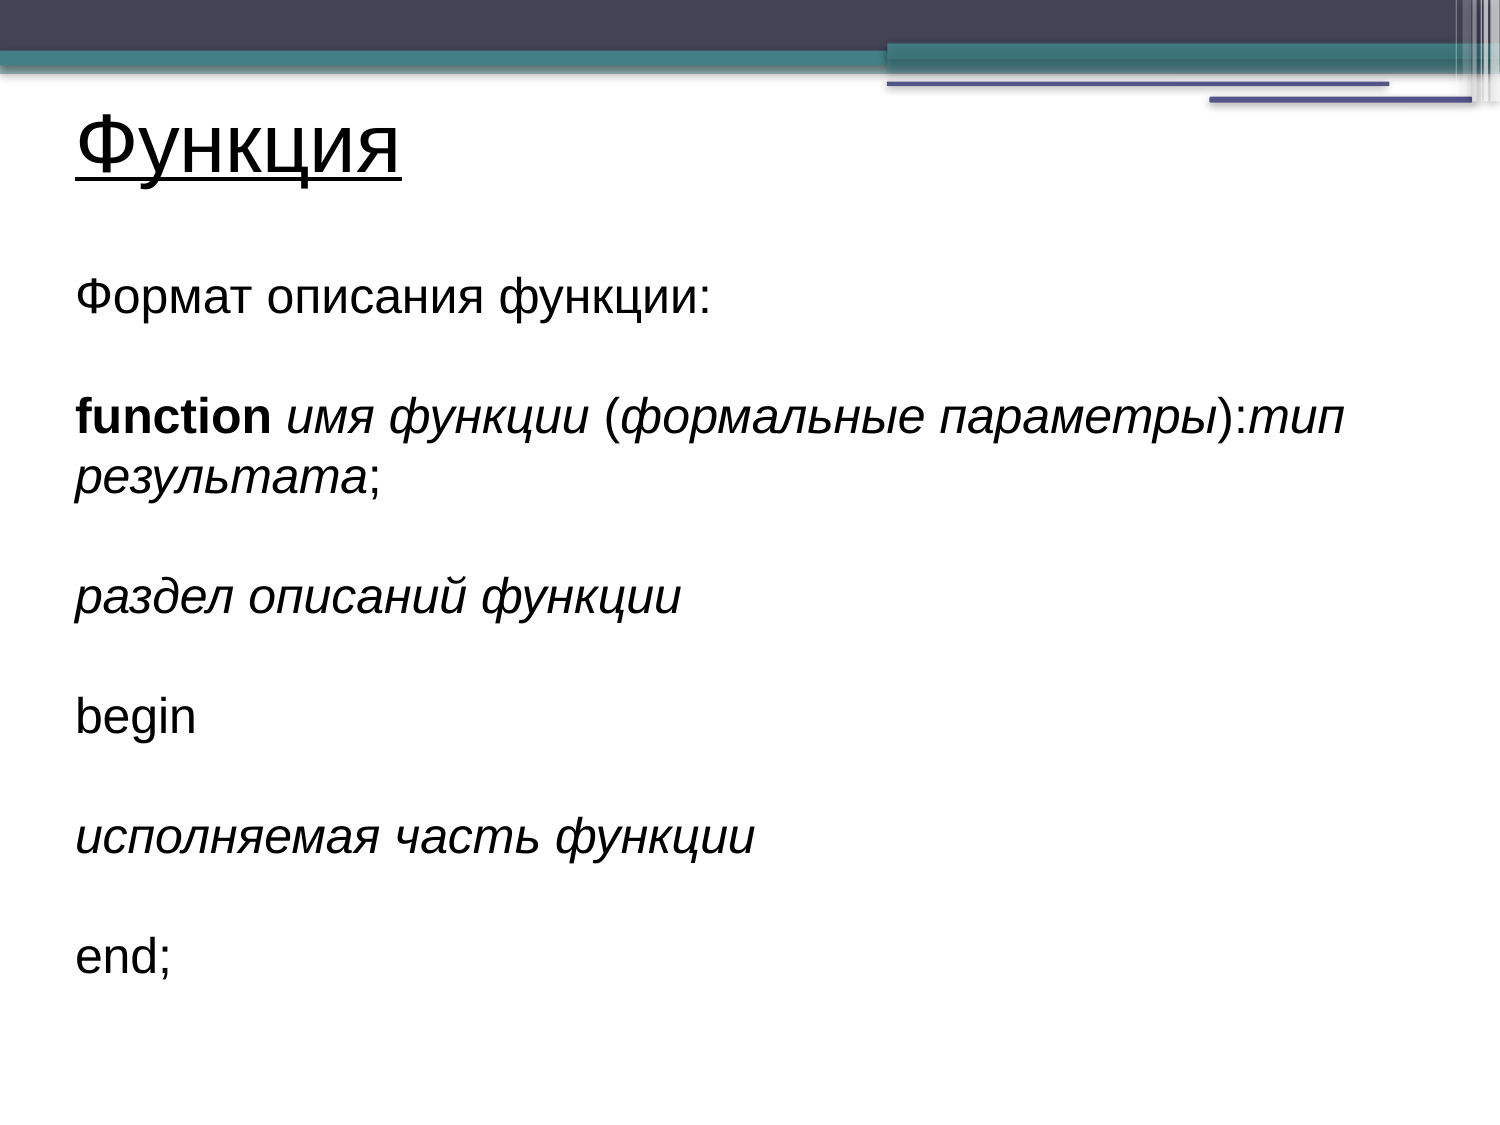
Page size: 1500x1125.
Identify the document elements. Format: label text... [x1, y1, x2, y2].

text_box Функция [75, 36, 1425, 242]
text_box Формат описания функции: function имя функции (формальные параметры):тип результата; раздел описаний функции begin исполняемая часть функции end; [75, 263, 1425, 916]
